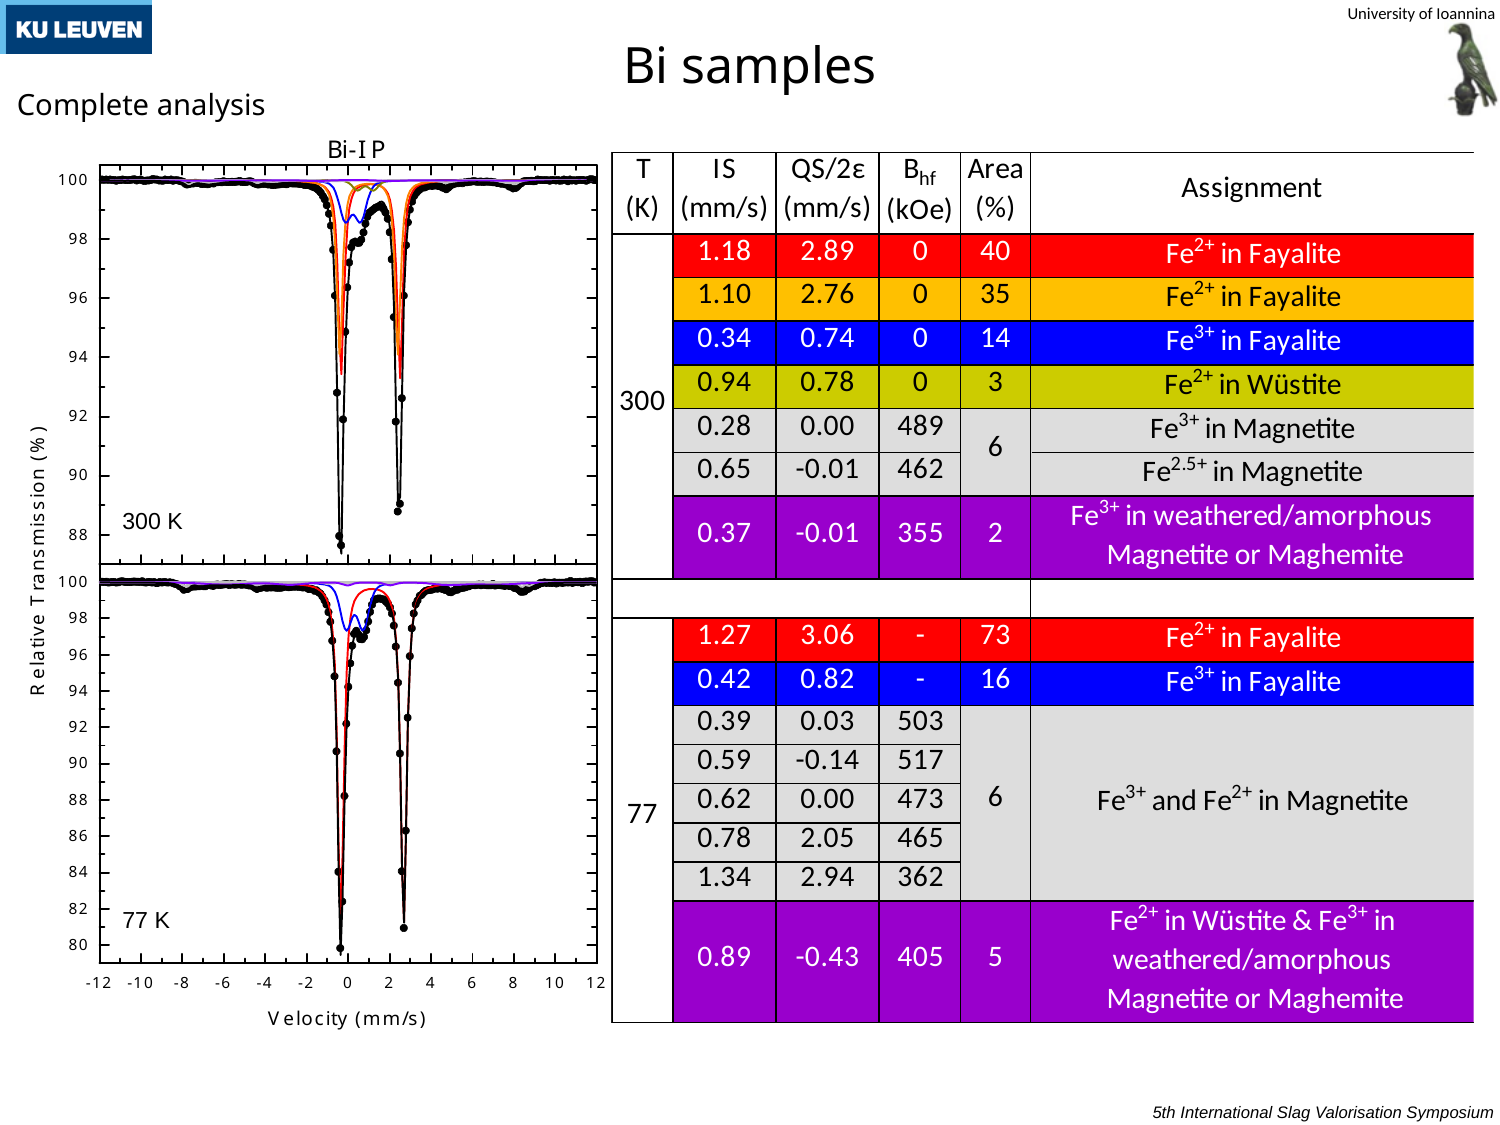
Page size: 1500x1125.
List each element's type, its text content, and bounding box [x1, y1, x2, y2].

text_box Complete analysis [2, 79, 281, 116]
picture [0, 0, 152, 54]
picture [0, 117, 1476, 1058]
picture [1444, 20, 1500, 118]
text_box Bi samples [608, 25, 892, 101]
